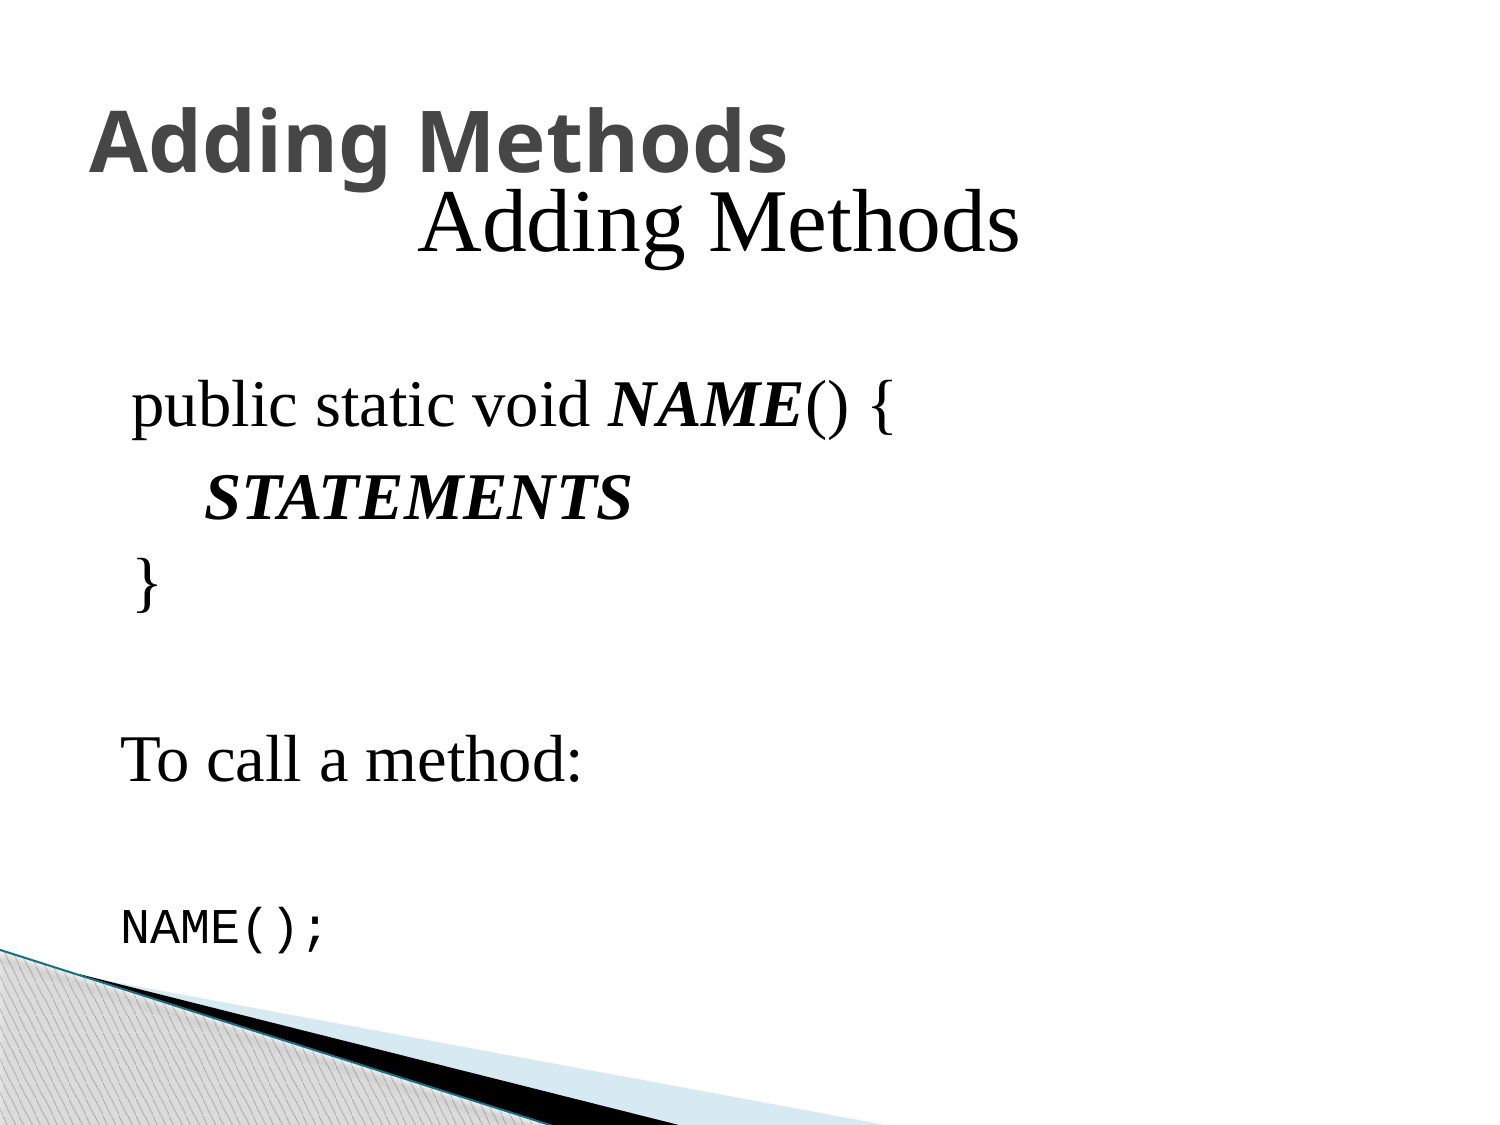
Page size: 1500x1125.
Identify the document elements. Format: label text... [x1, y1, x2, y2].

text_box To call a method: NAME(); [120, 735, 602, 961]
text_box Adding Methods public static void NAME() { STATEMENTS } [131, 233, 1022, 625]
title Adding Methods [75, 45, 1425, 233]
